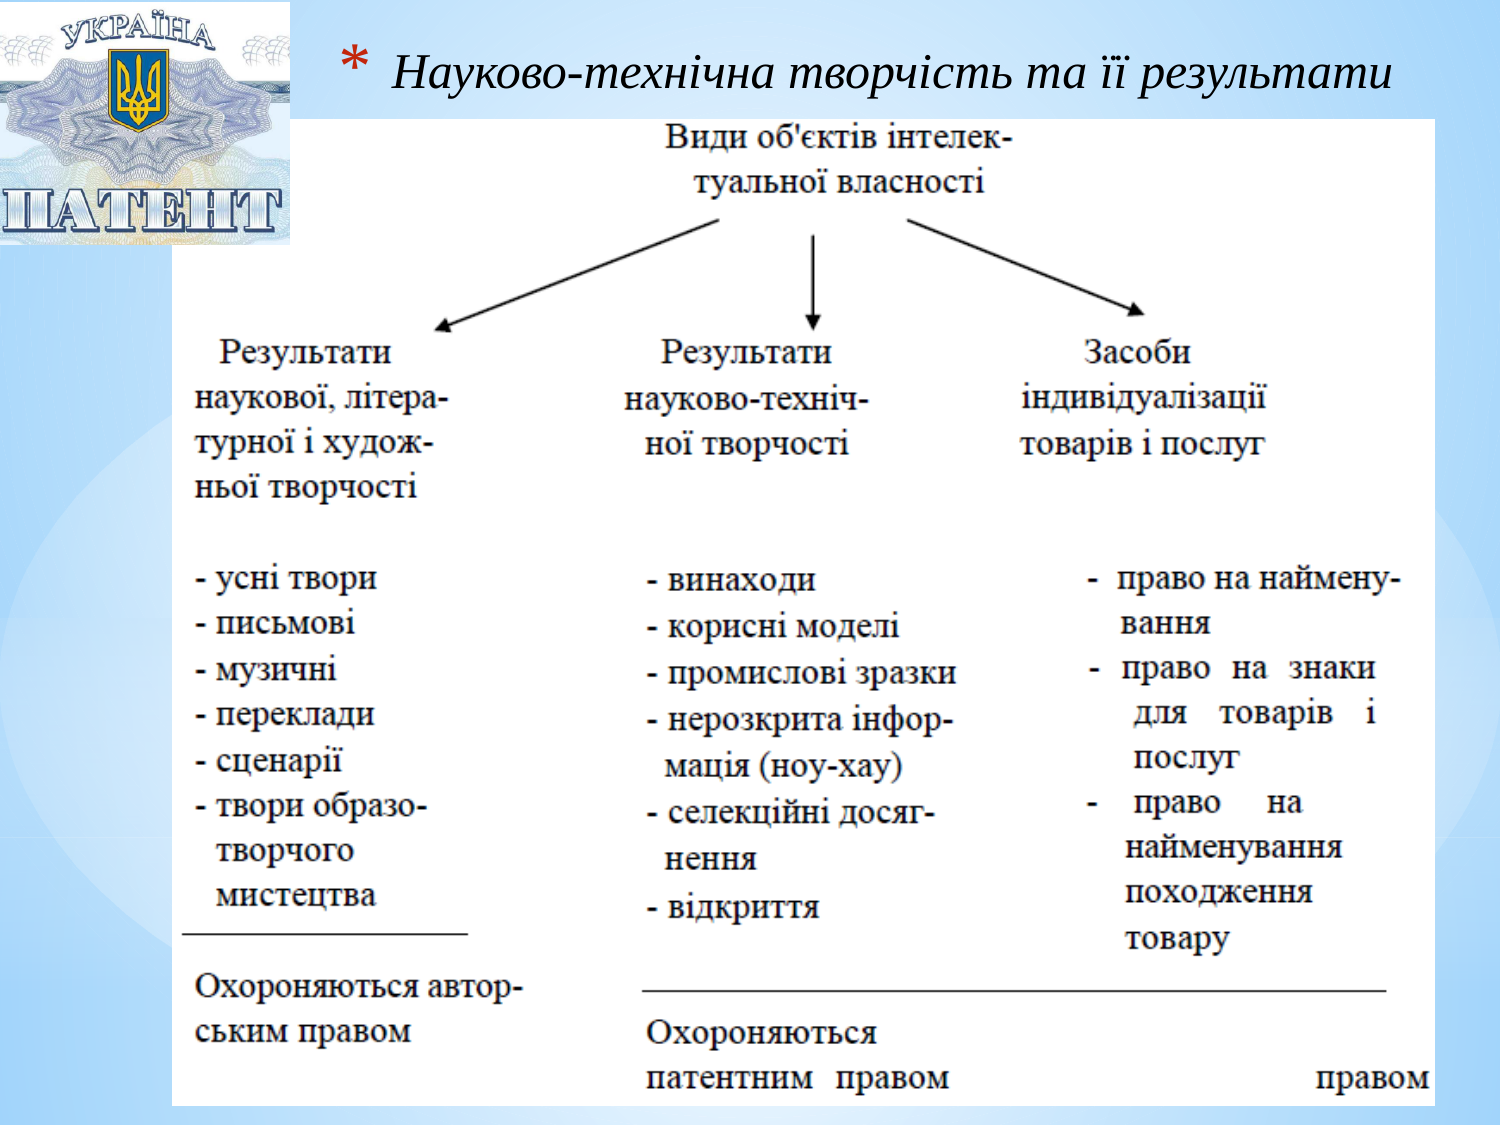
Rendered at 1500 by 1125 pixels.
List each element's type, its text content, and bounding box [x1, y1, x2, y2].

title Науково-технічна творчість та її результати [297, 30, 1436, 118]
picture [0, 2, 1435, 1107]
